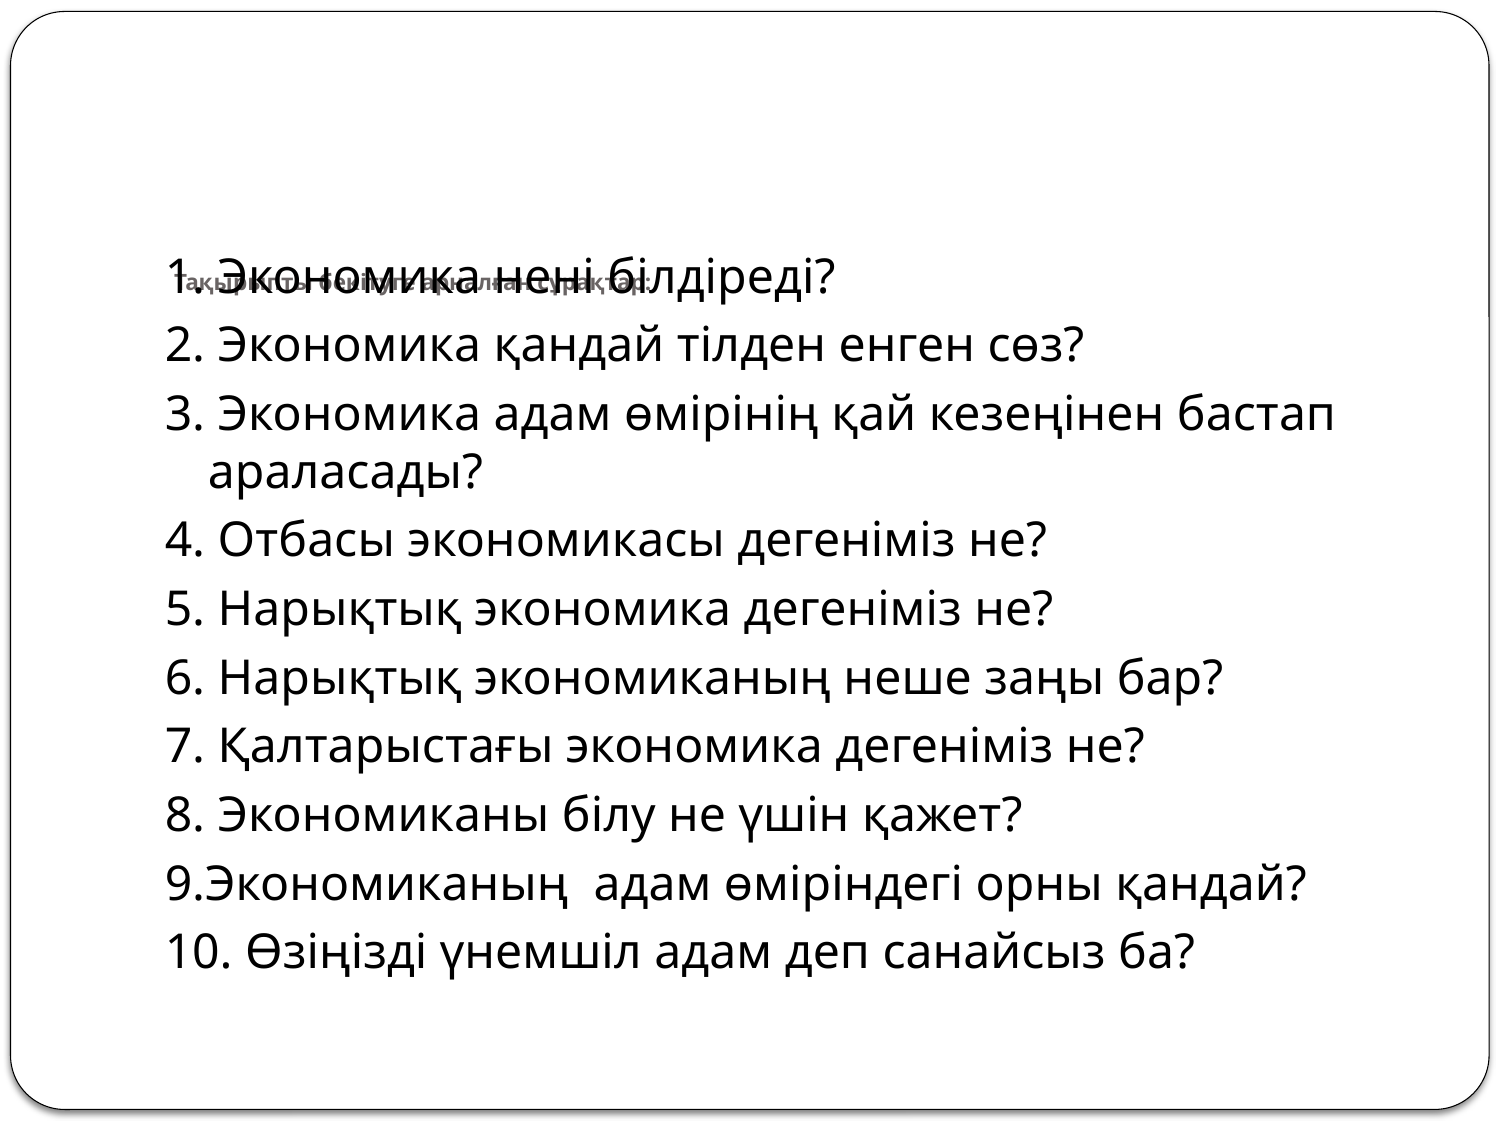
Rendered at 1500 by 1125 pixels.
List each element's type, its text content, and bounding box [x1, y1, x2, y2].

title Тақырыпты бекітуге арналған сұрақтар: [159, 149, 1435, 337]
list 1. Экономика нені білдіреді? 2. Экономика қандай тілден енген сөз? 3. Экономика адам өмірінің қай кезеңінен бастап араласады? 4. Отбасы экономикасы дегеніміз не? 5. Нарықтық экономика дегеніміз не? 6. Нарықтық экономиканың неше заңы бар? 7. Қалтарыстағы экономика дегеніміз не? 8. Экономиканы білу не үшін қажет? 9.Экономиканың адам өміріндегі орны қандай? 10. Өзіңізді үнемшіл адам деп санайсыз ба? [150, 237, 1425, 988]
